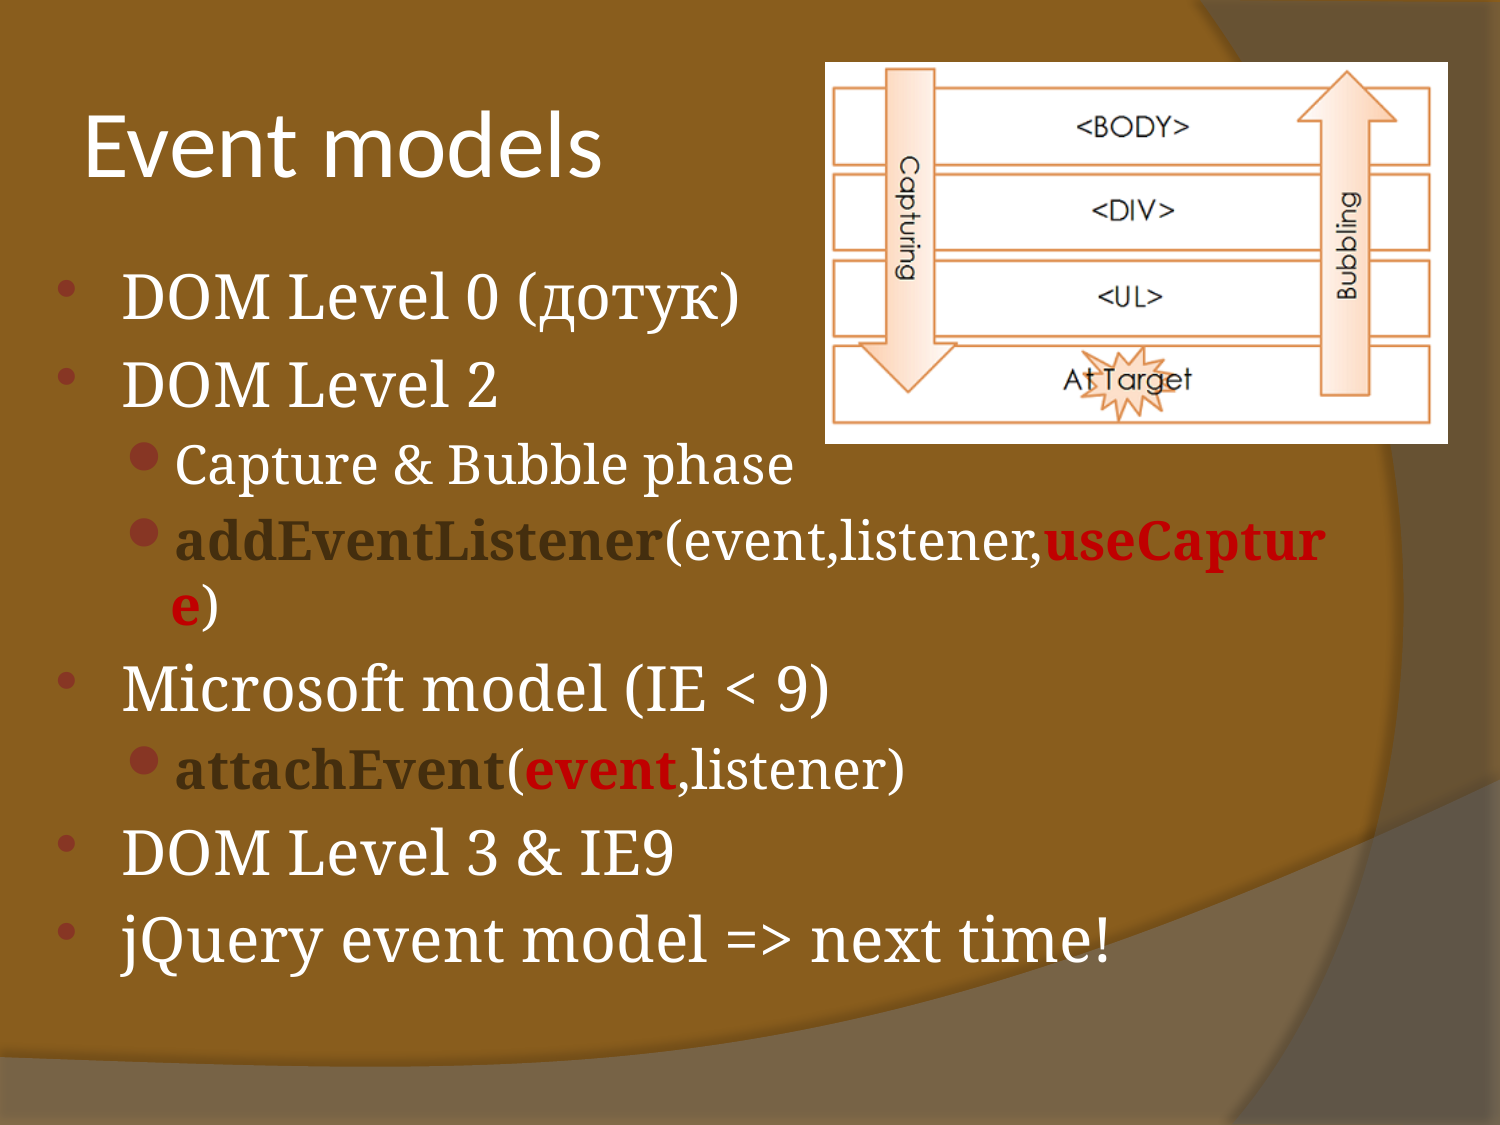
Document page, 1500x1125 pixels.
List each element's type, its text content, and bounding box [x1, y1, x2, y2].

list DOM Level 0 (дотук) DOM Level 2 Capture & Bubble phase addEventListener(event,listener,useCapture) Microsoft model (IE < 9) attachEvent(event,listener) DOM Level 3 & IE9 jQuery event model => next time! [37, 249, 1350, 993]
picture [824, 62, 1449, 444]
title Event models [75, 45, 1300, 233]
